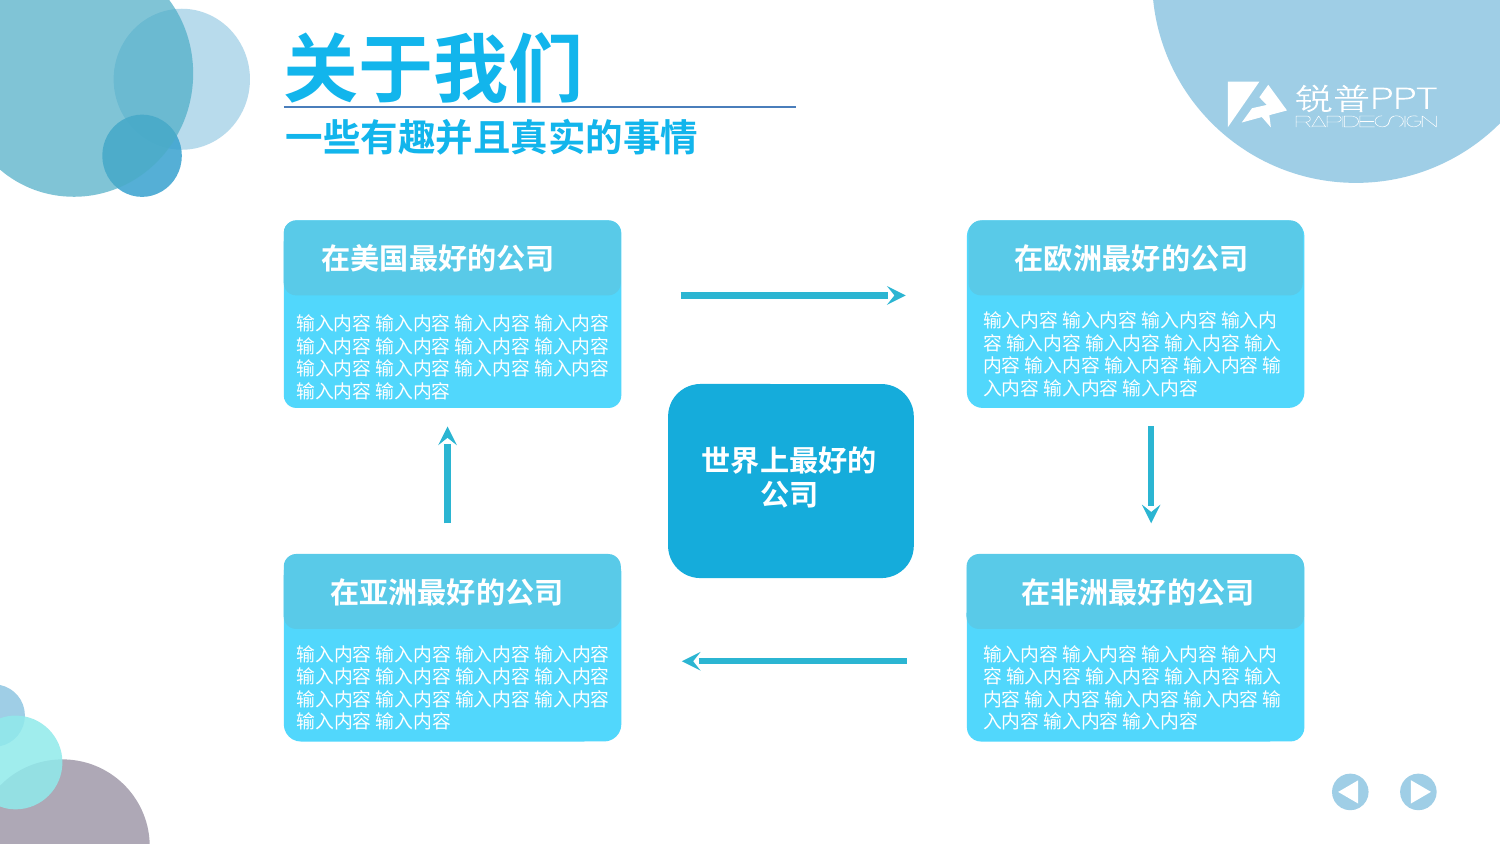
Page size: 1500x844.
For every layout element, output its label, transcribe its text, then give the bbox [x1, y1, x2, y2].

text_box 输入内容 输入内容 输入内容 输入内容 输入内容 输入内容 输入内容 输入内容 输入内容 输入内容 输入内容 输入内容 输入内容 输入内容 [983, 308, 1292, 399]
text_box [966, 218, 1305, 298]
text_box 输入内容 输入内容 输入内容 输入内容 输入内容 输入内容 输入内容 输入内容 输入内容 输入内容 输入内容 输入内容 输入内容 输入内容 [296, 642, 612, 733]
text_box [281, 218, 623, 298]
text_box [680, 289, 906, 302]
text_box 在欧洲最好的公司 [999, 232, 1272, 283]
text_box [964, 227, 1307, 411]
text_box [964, 551, 1307, 632]
text_box [281, 568, 624, 744]
text_box 在亚洲最好的公司 [315, 566, 606, 617]
text_box [281, 551, 623, 632]
text_box 在美国最好的公司 [306, 232, 598, 283]
text_box 世界上最好的公司 [680, 434, 899, 520]
text_box [964, 618, 1307, 744]
text_box 输入内容 输入内容 输入内容 输入内容 输入内容 输入内容 输入内容 输入内容 输入内容 输入内容 输入内容 输入内容 输入内容 输入内容 [296, 312, 612, 403]
text_box [665, 381, 916, 581]
text_box 关于我们 [269, 14, 758, 119]
text_box [441, 426, 454, 524]
text_box 在非洲最好的公司 [1006, 566, 1297, 617]
text_box [281, 229, 624, 411]
text_box [681, 654, 907, 668]
text_box 一些有趣并且真实的事情 [271, 106, 758, 167]
text_box [1144, 426, 1158, 524]
text_box 输入内容 输入内容 输入内容 输入内容 输入内容 输入内容 输入内容 输入内容 输入内容 输入内容 输入内容 输入内容 输入内容 输入内容 [983, 642, 1292, 733]
